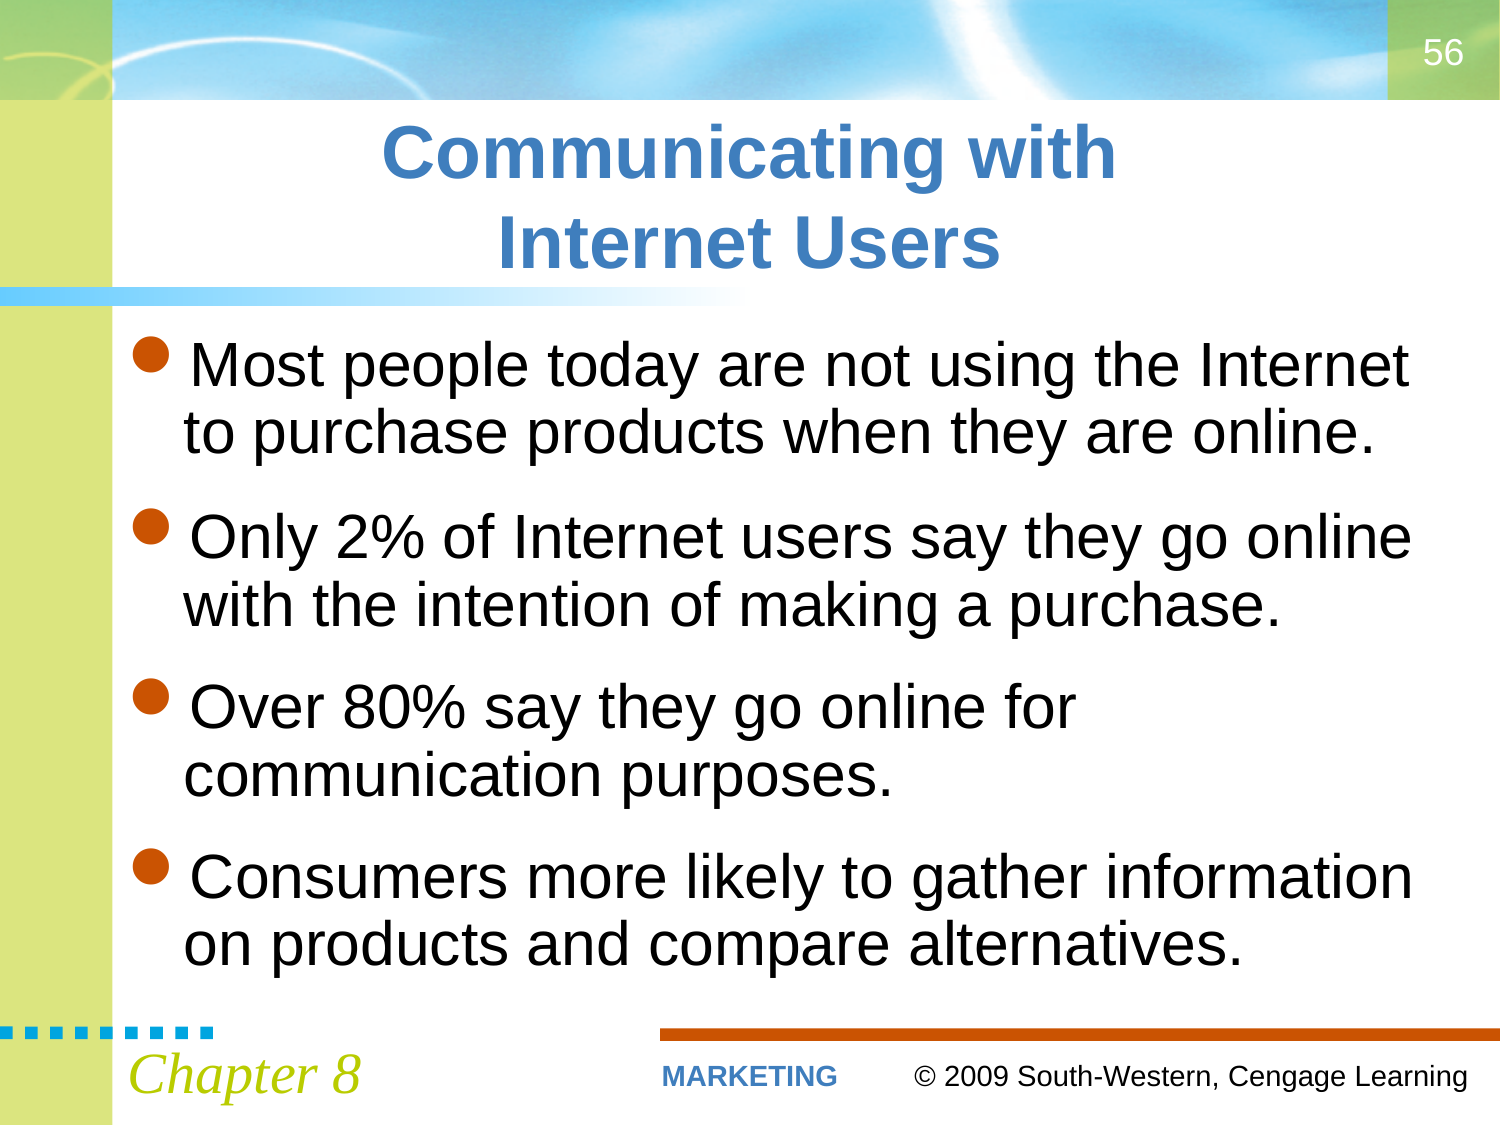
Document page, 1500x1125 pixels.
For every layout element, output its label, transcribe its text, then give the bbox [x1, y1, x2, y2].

list Most people today are not using the Internet to purchase products when they are online. Only 2% of Internet users say they go online with the intention of making a purchase. Over 80% say they go online for communication purposes. Consumers more likely to gather information on products and compare alternatives. [112, 324, 1463, 1001]
footer Chapter 8 [112, 1012, 638, 1113]
slide_number 56 [1387, 0, 1500, 101]
title Communicating with Internet Users [112, 99, 1388, 288]
